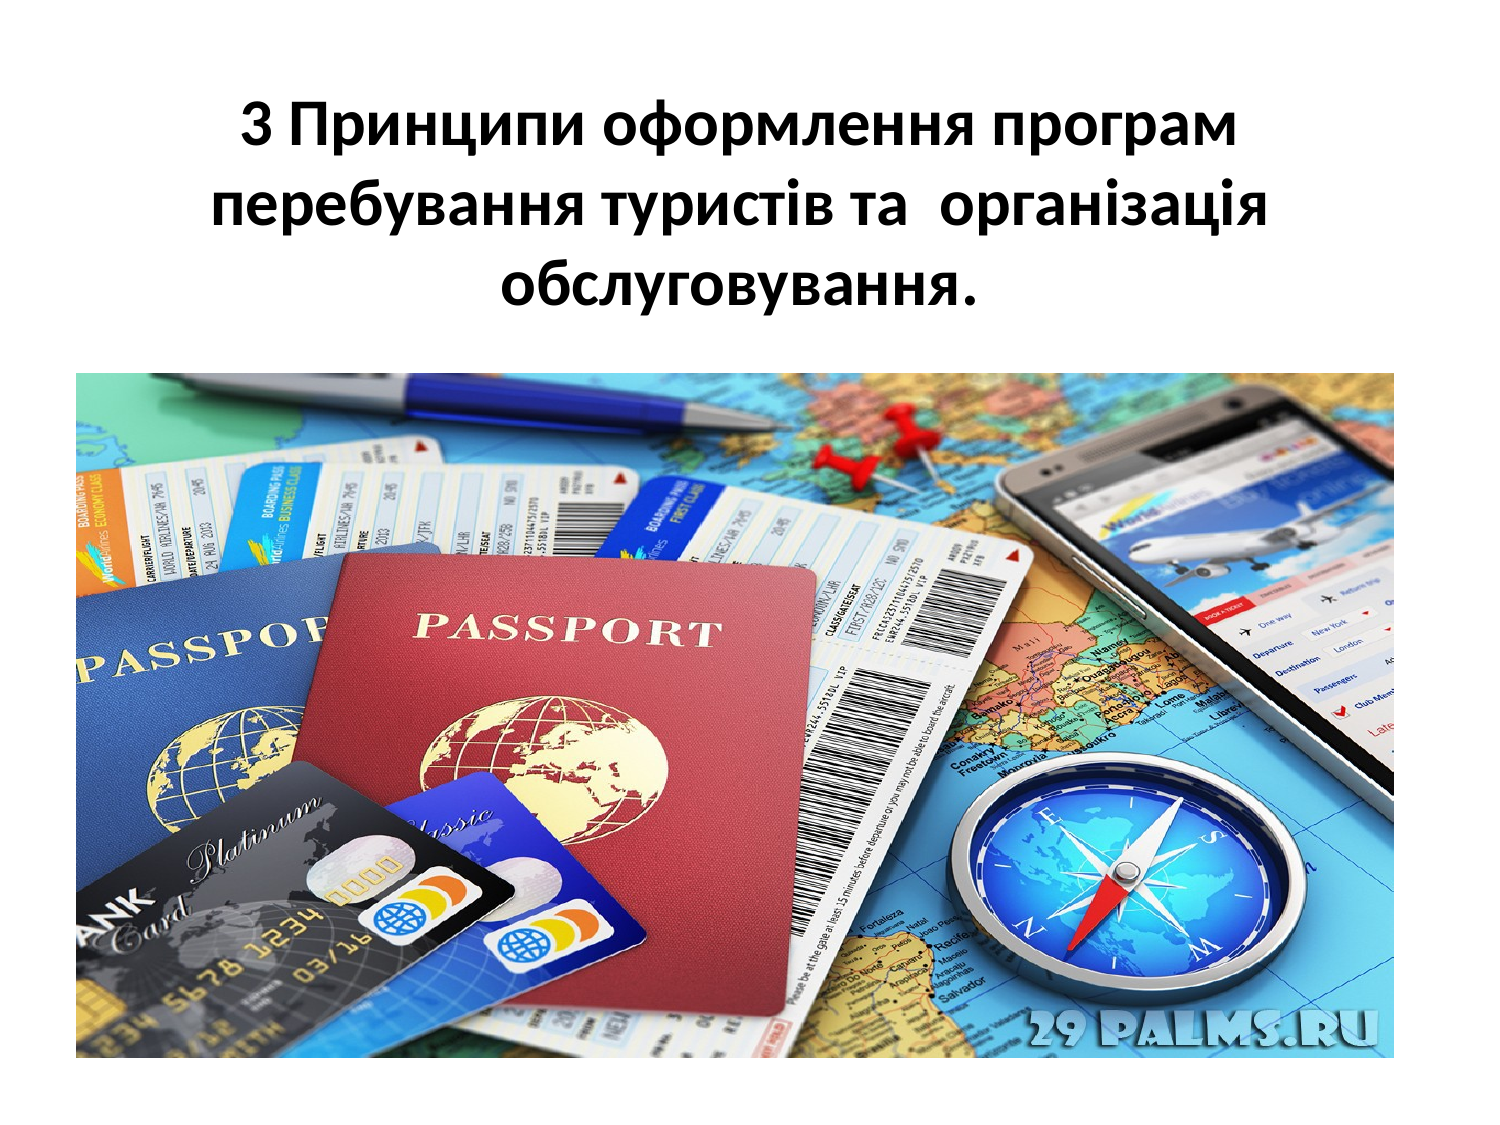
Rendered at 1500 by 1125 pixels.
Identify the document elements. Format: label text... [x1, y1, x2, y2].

picture [76, 373, 1394, 1059]
list [75, 262, 1425, 1005]
title 3 Принципи оформлення програм перебування туристів та організація обслуговування. [64, 172, 1415, 361]
